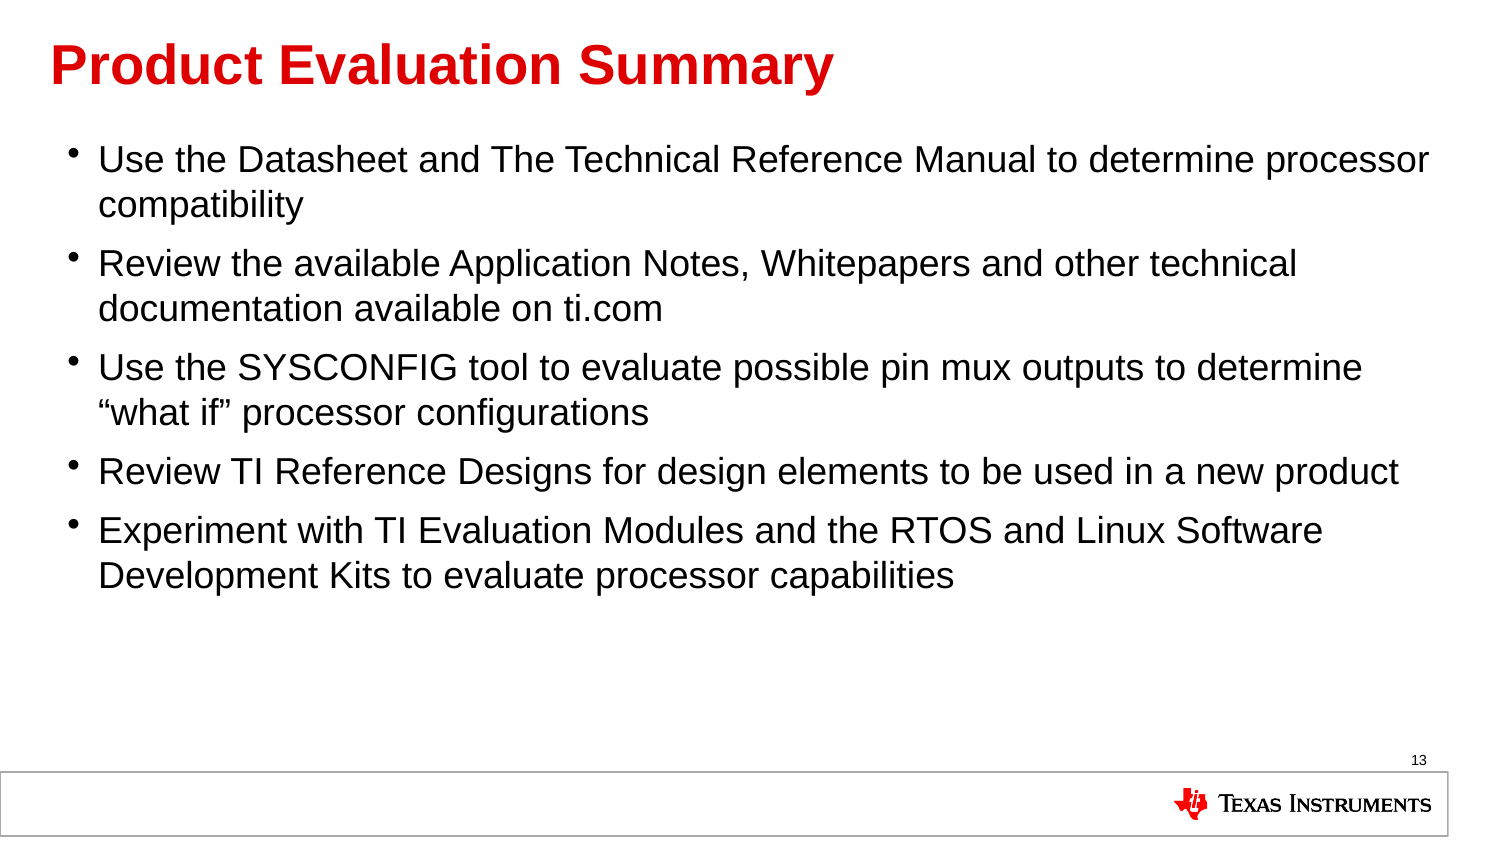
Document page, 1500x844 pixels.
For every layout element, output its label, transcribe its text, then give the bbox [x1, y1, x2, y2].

picture [1174, 788, 1431, 820]
list Use the Datasheet and The Technical Reference Manual to determine processor compatibility Review the available Application Notes, Whitepapers and other technical documentation available on ti.com Use the SYSCONFIG tool to evaluate possible pin mux outputs to determine “what if” processor configurations Review TI Reference Designs for design elements to be used in a new product Experiment with TI Evaluation Modules and the RTOS and Linux Software Development Kits to evaluate processor capabilities [54, 128, 1444, 738]
title Product Evaluation Summary [37, 17, 1426, 119]
slide_number 13 [1089, 744, 1440, 770]
